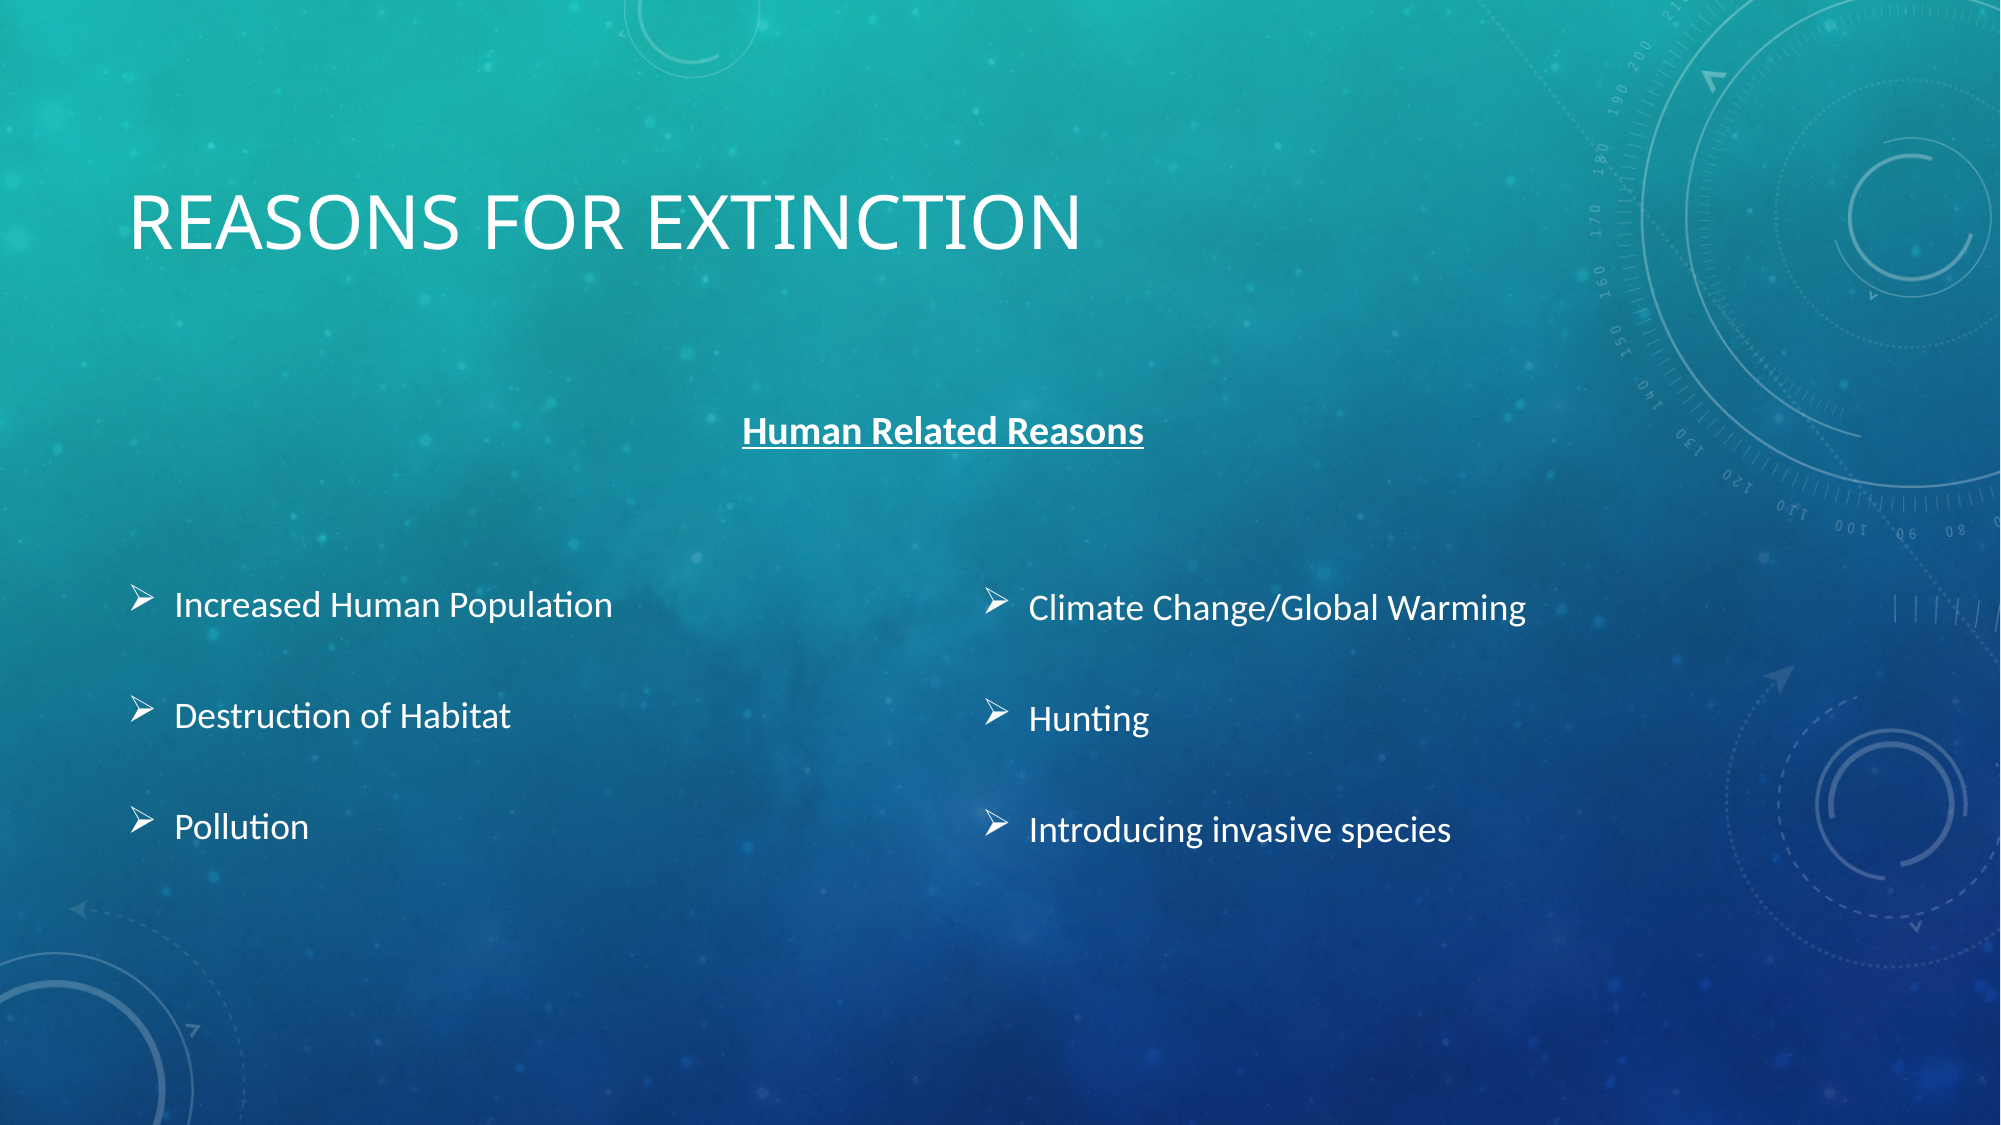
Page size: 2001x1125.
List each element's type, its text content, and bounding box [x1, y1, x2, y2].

text_box Climate Change/Global Warming Hunting Introducing invasive species [967, 460, 1862, 995]
picture [0, 0, 2001, 1125]
list Increased Human Population Destruction of Habitat Pollution [112, 435, 967, 970]
text_box Human Related Reasons [642, 337, 1244, 461]
title Reasons for extinction [112, 99, 1775, 339]
